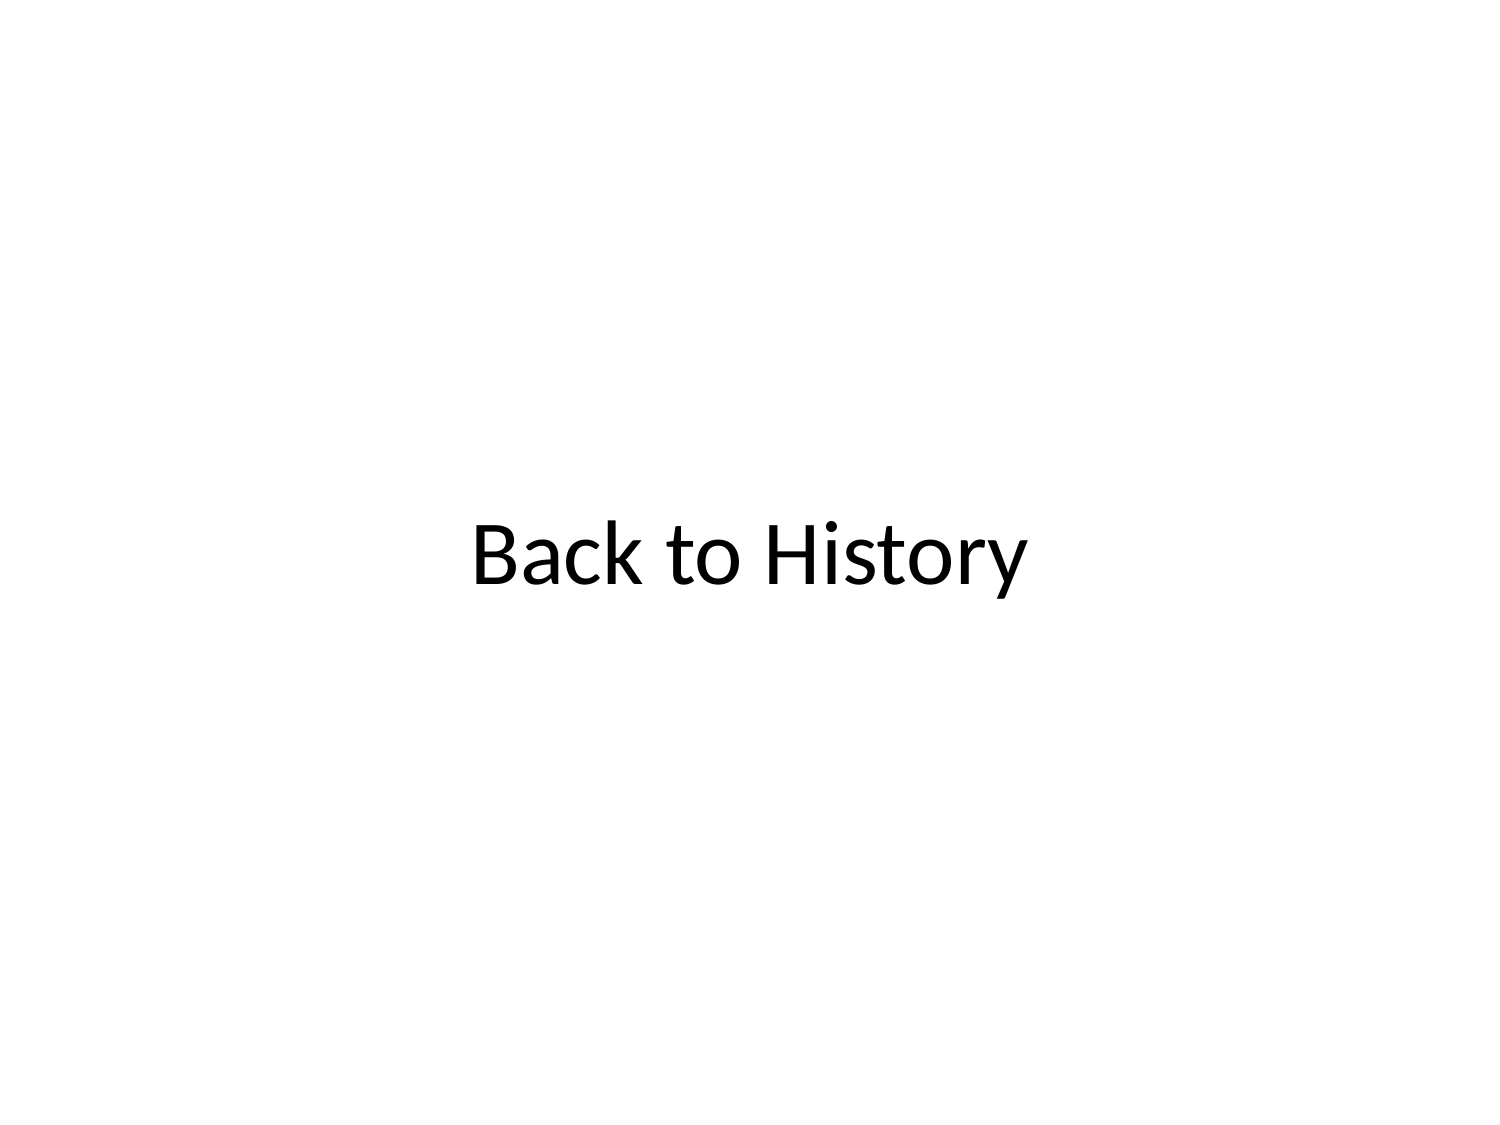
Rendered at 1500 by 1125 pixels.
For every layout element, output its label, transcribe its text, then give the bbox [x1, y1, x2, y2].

title Back to History [74, 44, 1426, 1051]
